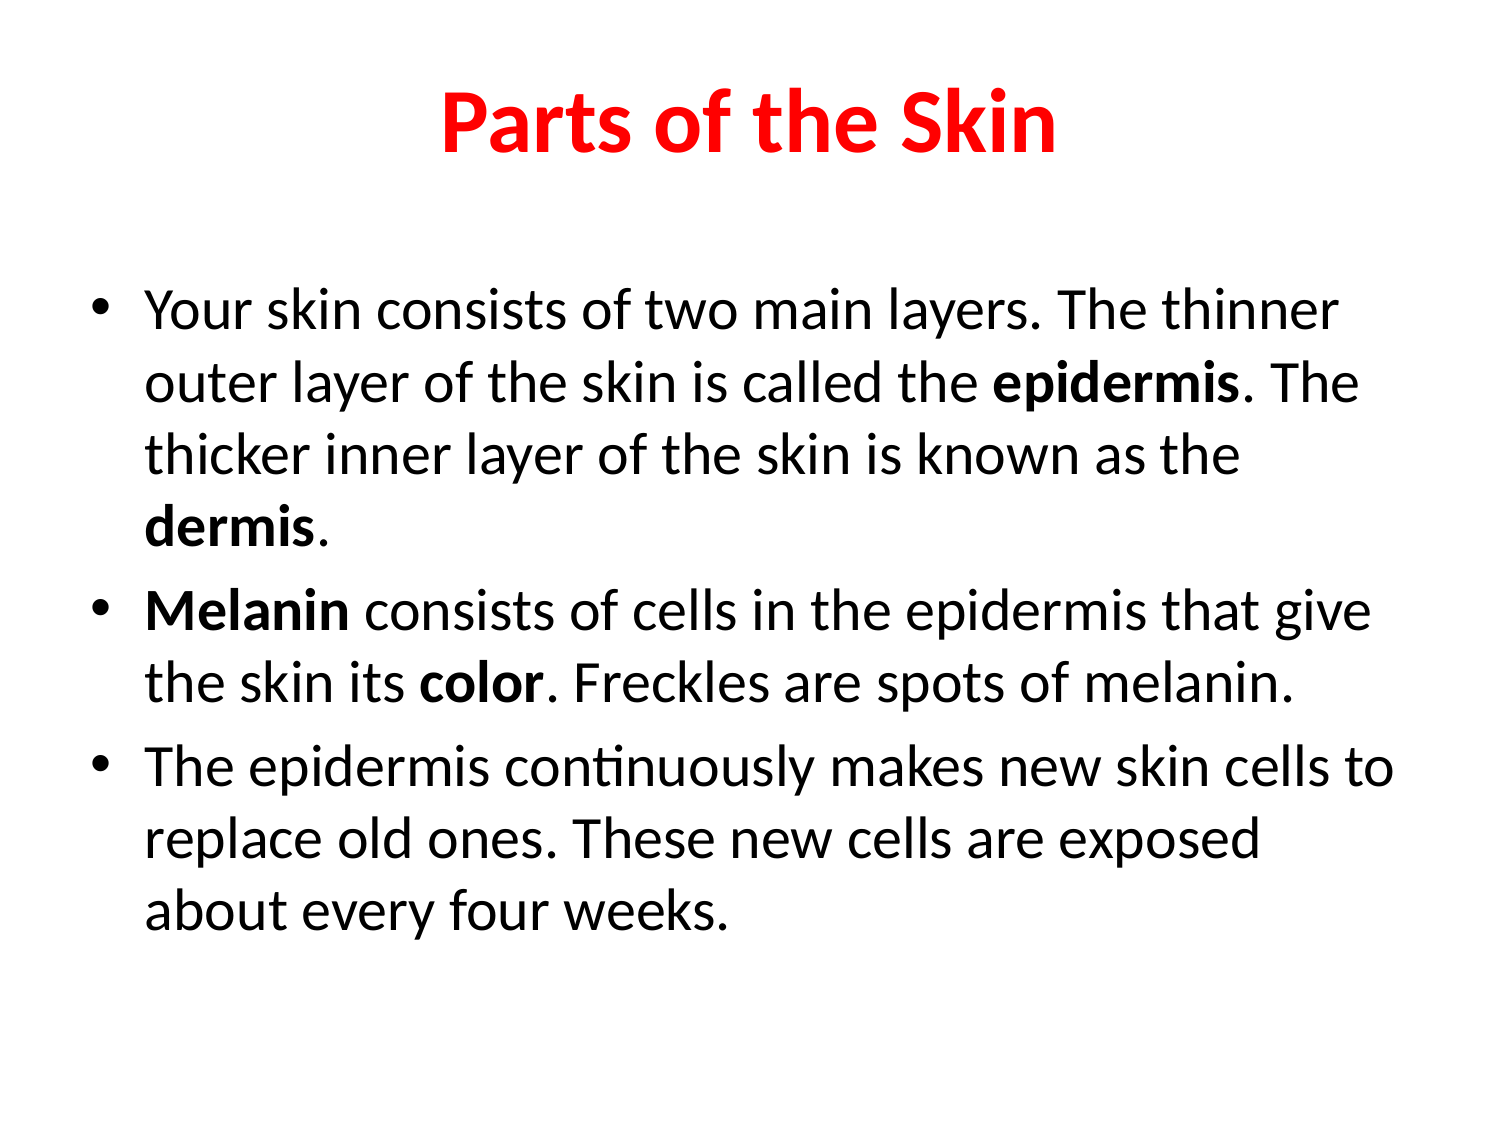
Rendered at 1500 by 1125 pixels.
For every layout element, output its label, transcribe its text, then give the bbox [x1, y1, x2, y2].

title Parts of the Skin [75, 45, 1425, 188]
list Your skin consists of two main layers. The thinner outer layer of the skin is called the epidermis. The thicker inner layer of the skin is known as the dermis. Melanin consists of cells in the epidermis that give the skin its color. Freckles are spots of melanin. The epidermis continuously makes new skin cells to replace old ones. These new cells are exposed about every four weeks. [75, 262, 1425, 1005]
